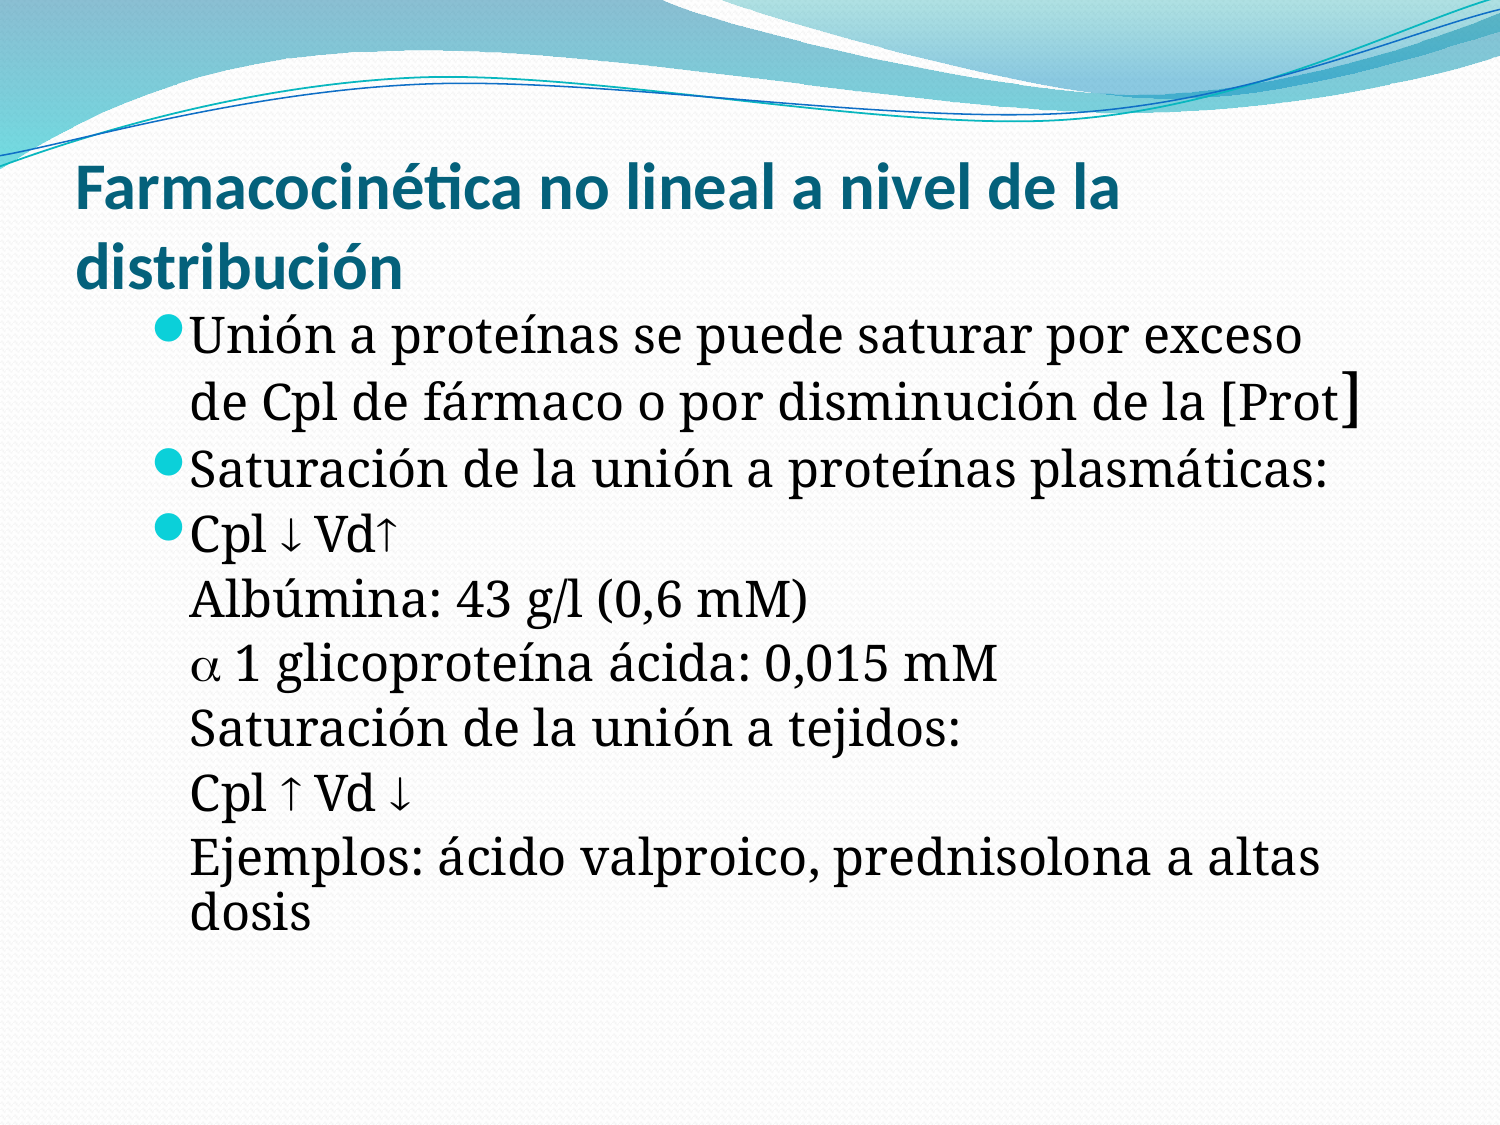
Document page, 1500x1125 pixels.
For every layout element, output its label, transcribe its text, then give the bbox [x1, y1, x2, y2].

list Unión a proteínas se puede saturar por exceso de Cpl de fármaco o por disminución de la [Prot] Saturación de la unión a proteínas plasmáticas: Cpl  Vd Albúmina: 43 g/l (0,6 mM)  1 glicoproteína ácida: 0,015 mM Saturación de la unión a tejidos: Cpl  Vd  Ejemplos: ácido valproico, prednisolona a altas dosis [135, 302, 1386, 978]
title Farmacocinética no lineal a nivel de la distribución [74, 115, 1426, 304]
